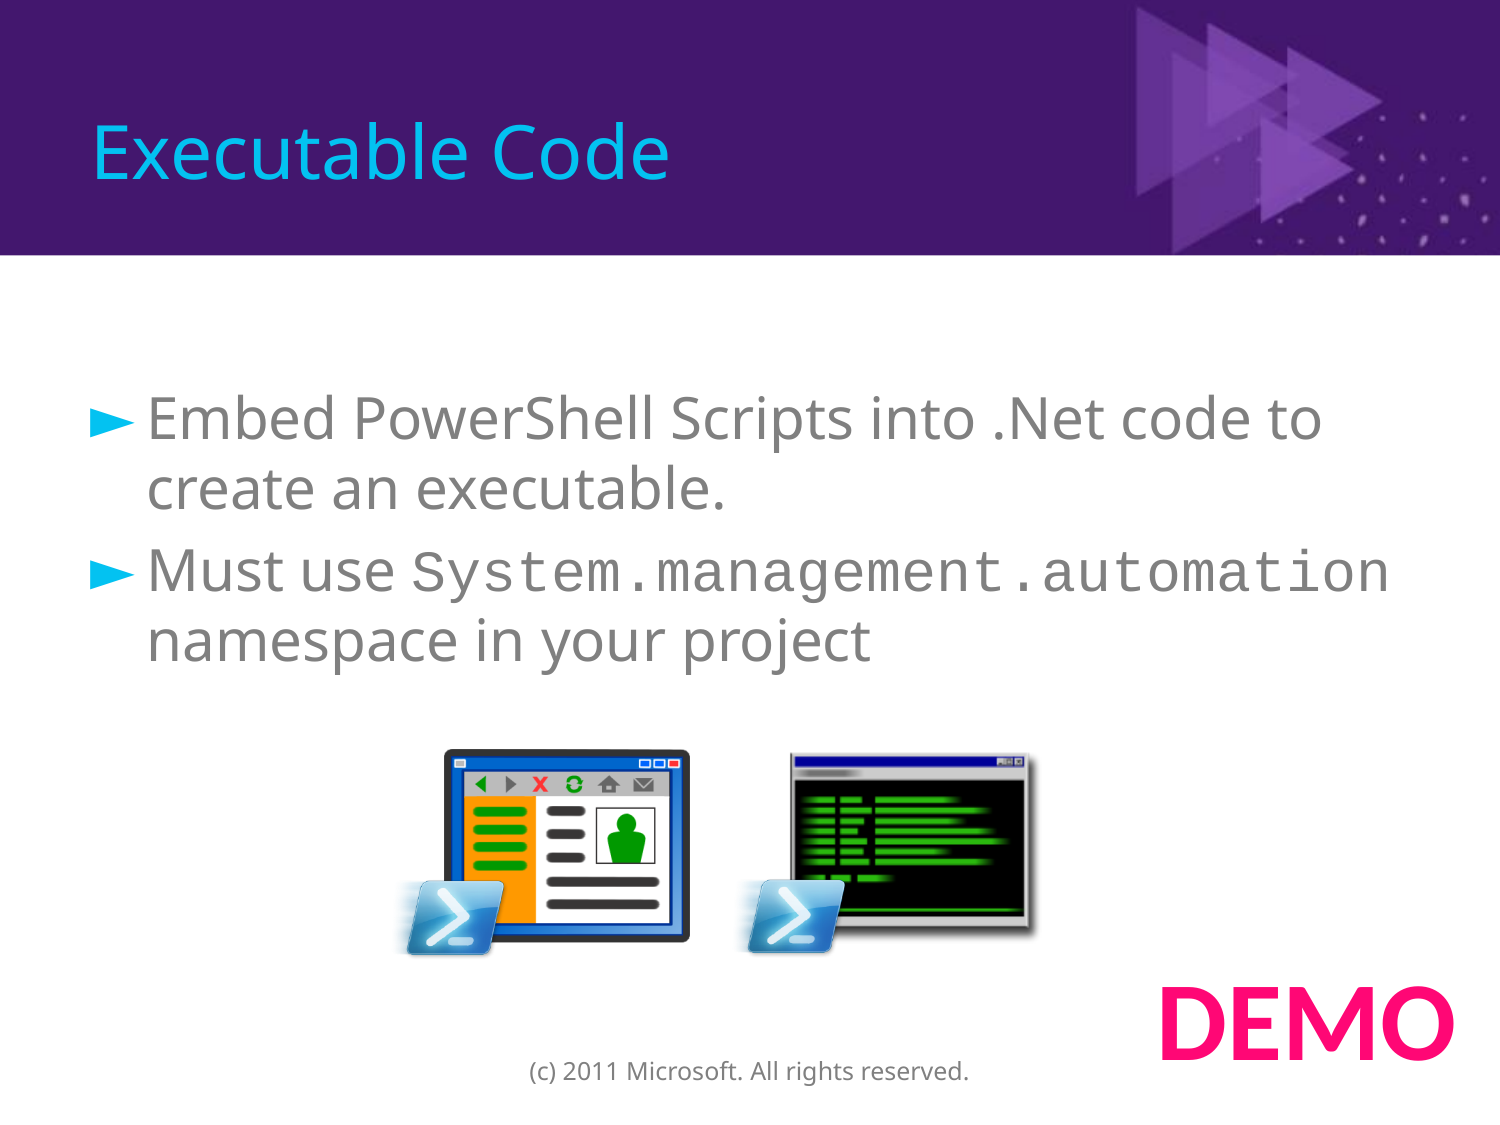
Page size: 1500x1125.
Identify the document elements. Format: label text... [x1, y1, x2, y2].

picture [730, 752, 1042, 977]
footer (c) 2011 Microsoft. All rights reserved. [512, 1042, 988, 1103]
picture [0, 0, 1500, 255]
text_box Demo [1141, 940, 1472, 1091]
title Executable Code [75, 56, 1425, 244]
picture [389, 718, 692, 978]
list Embed PowerShell Scripts into .Net code to create an executable. Must use System.management.automation namespace in your project [75, 373, 1425, 1005]
